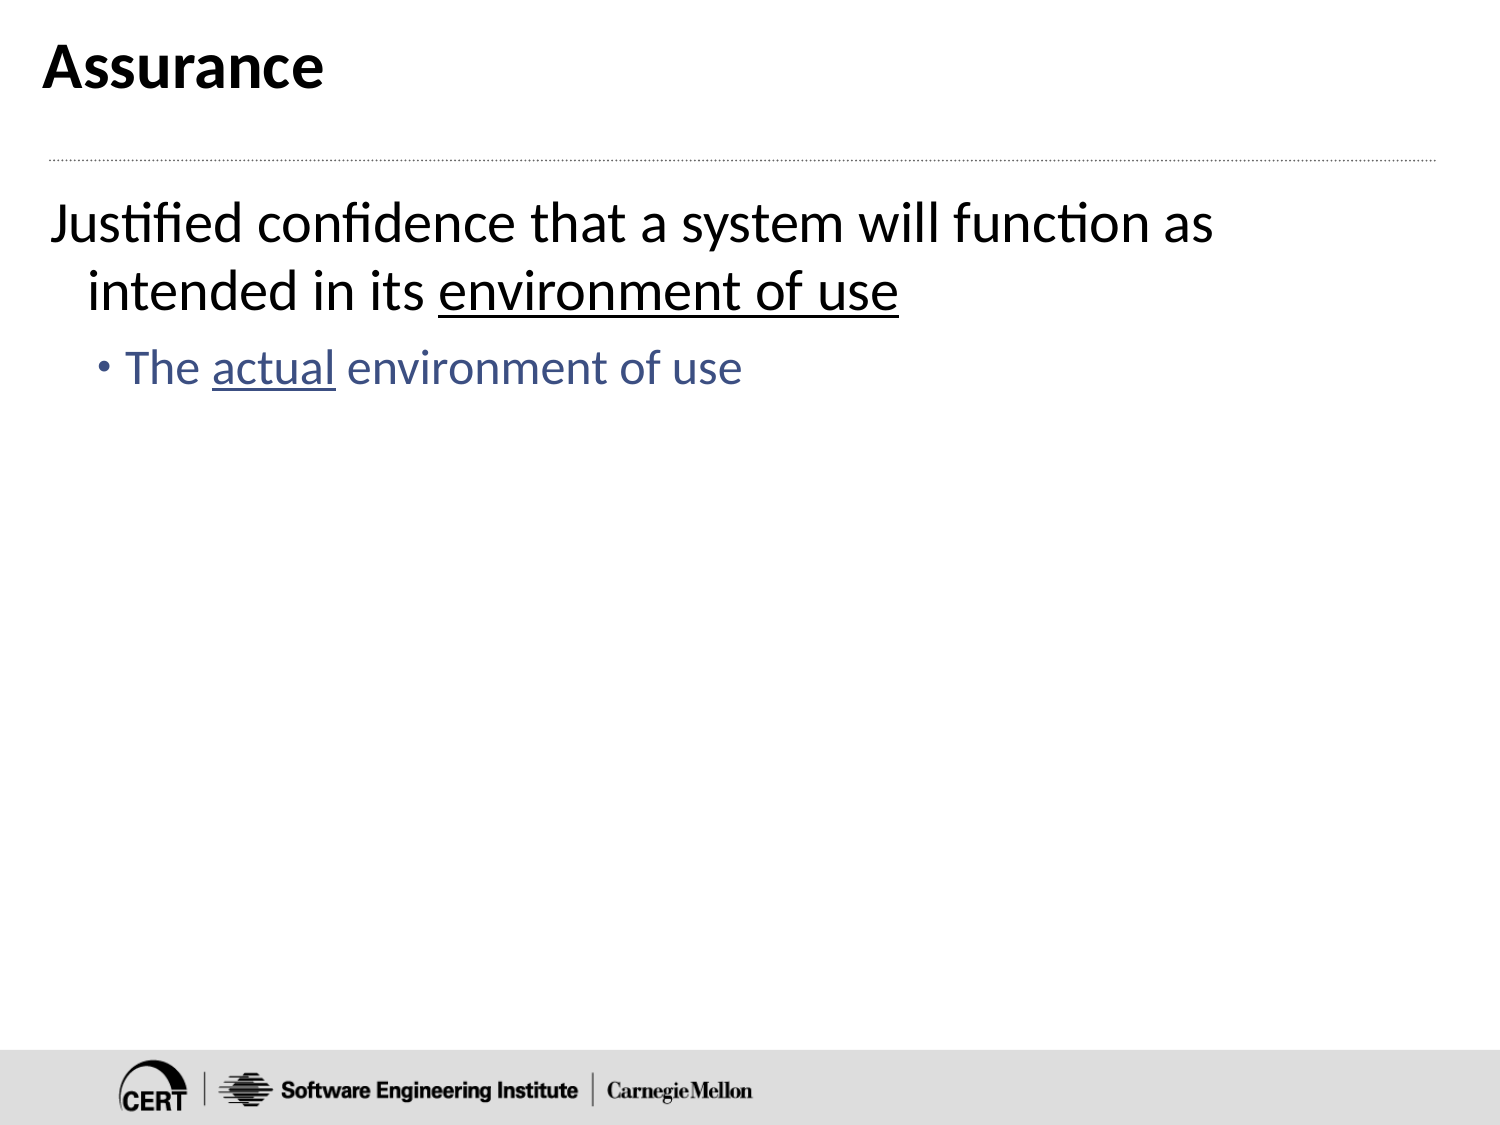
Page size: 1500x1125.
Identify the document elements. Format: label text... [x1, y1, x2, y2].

picture [102, 1056, 765, 1117]
title Assurance [42, 37, 1434, 155]
list Justified confidence that a system will function as intended in its environment of use The actual environment of use [49, 187, 1438, 1001]
